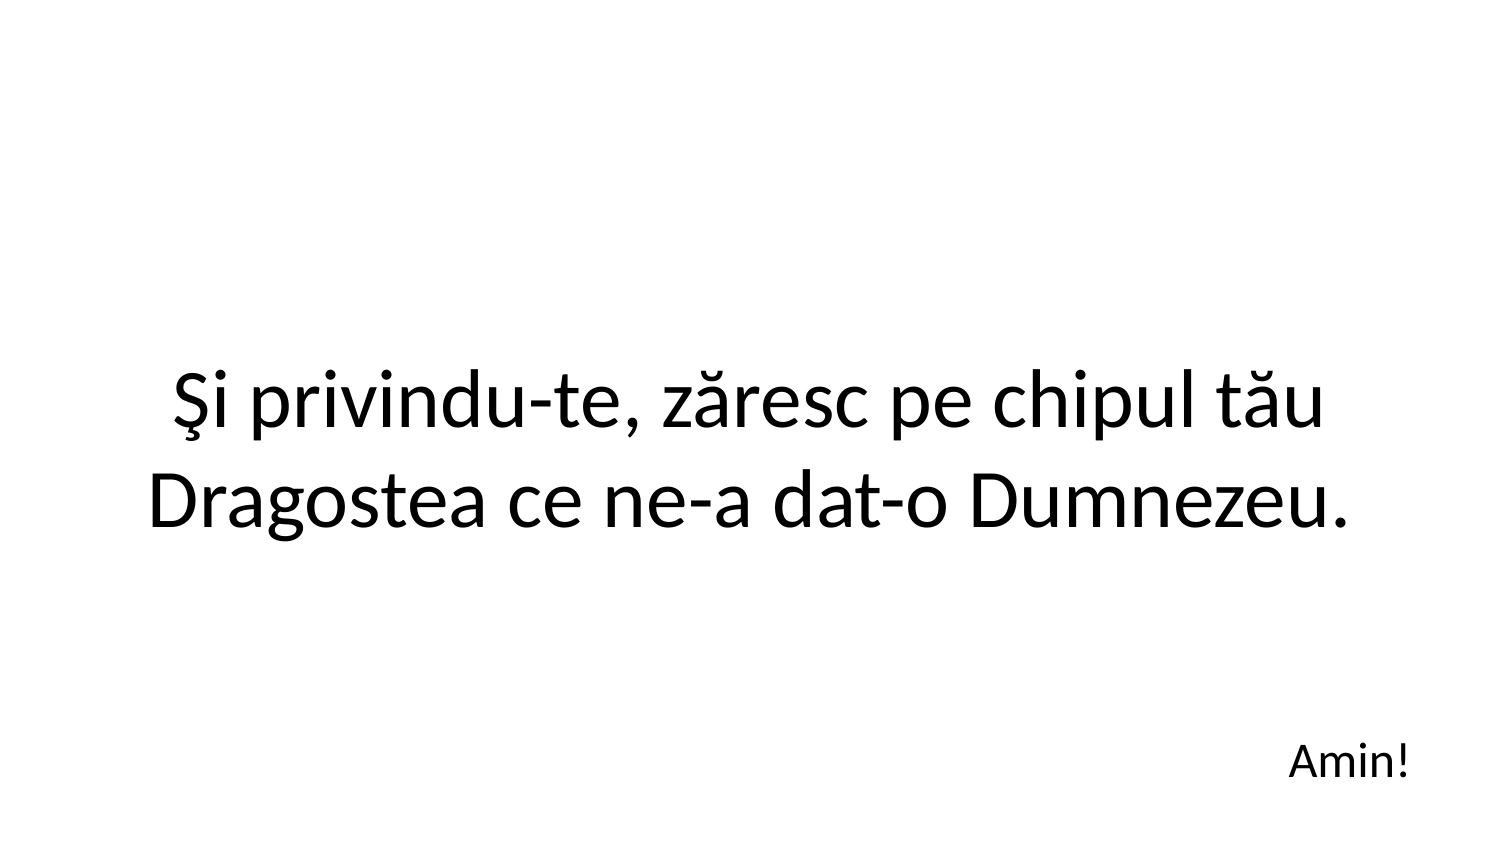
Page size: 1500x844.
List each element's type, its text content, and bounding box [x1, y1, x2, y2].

text_box Şi privindu-te, zăresc pe chipul tău Dragostea ce ne-a dat-o Dumnezeu. [133, 292, 1367, 552]
text_box Amin! [1273, 674, 1427, 795]
